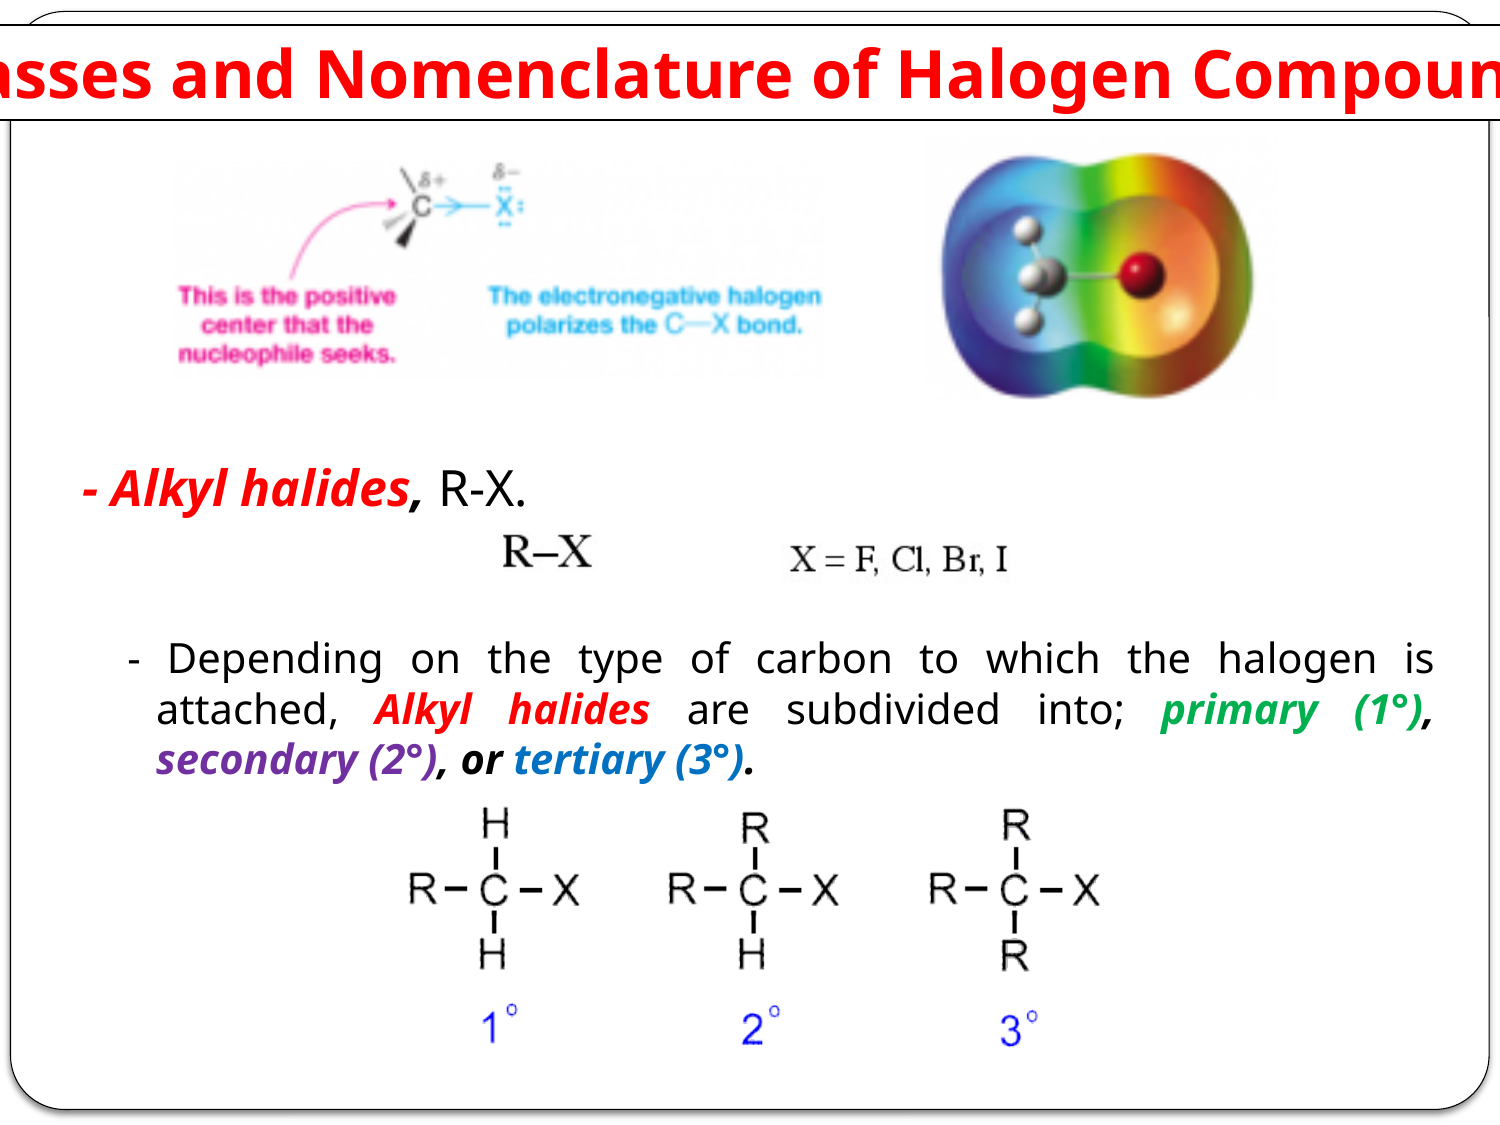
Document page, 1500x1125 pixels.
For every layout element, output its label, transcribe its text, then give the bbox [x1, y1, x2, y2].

picture [391, 785, 1126, 1063]
text_box - Depending on the type of carbon to which the halogen is attached, Alkyl halides are subdivided into; primary (1°), secondary (2°), or tertiary (3°). [112, 624, 1450, 790]
text_box - Alkyl halides, R-X. [68, 449, 985, 524]
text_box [503, 524, 1025, 587]
picture [924, 136, 1277, 401]
text_box Classes and Nomenclature of Halogen Compounds [0, 24, 1500, 121]
picture [174, 161, 826, 379]
